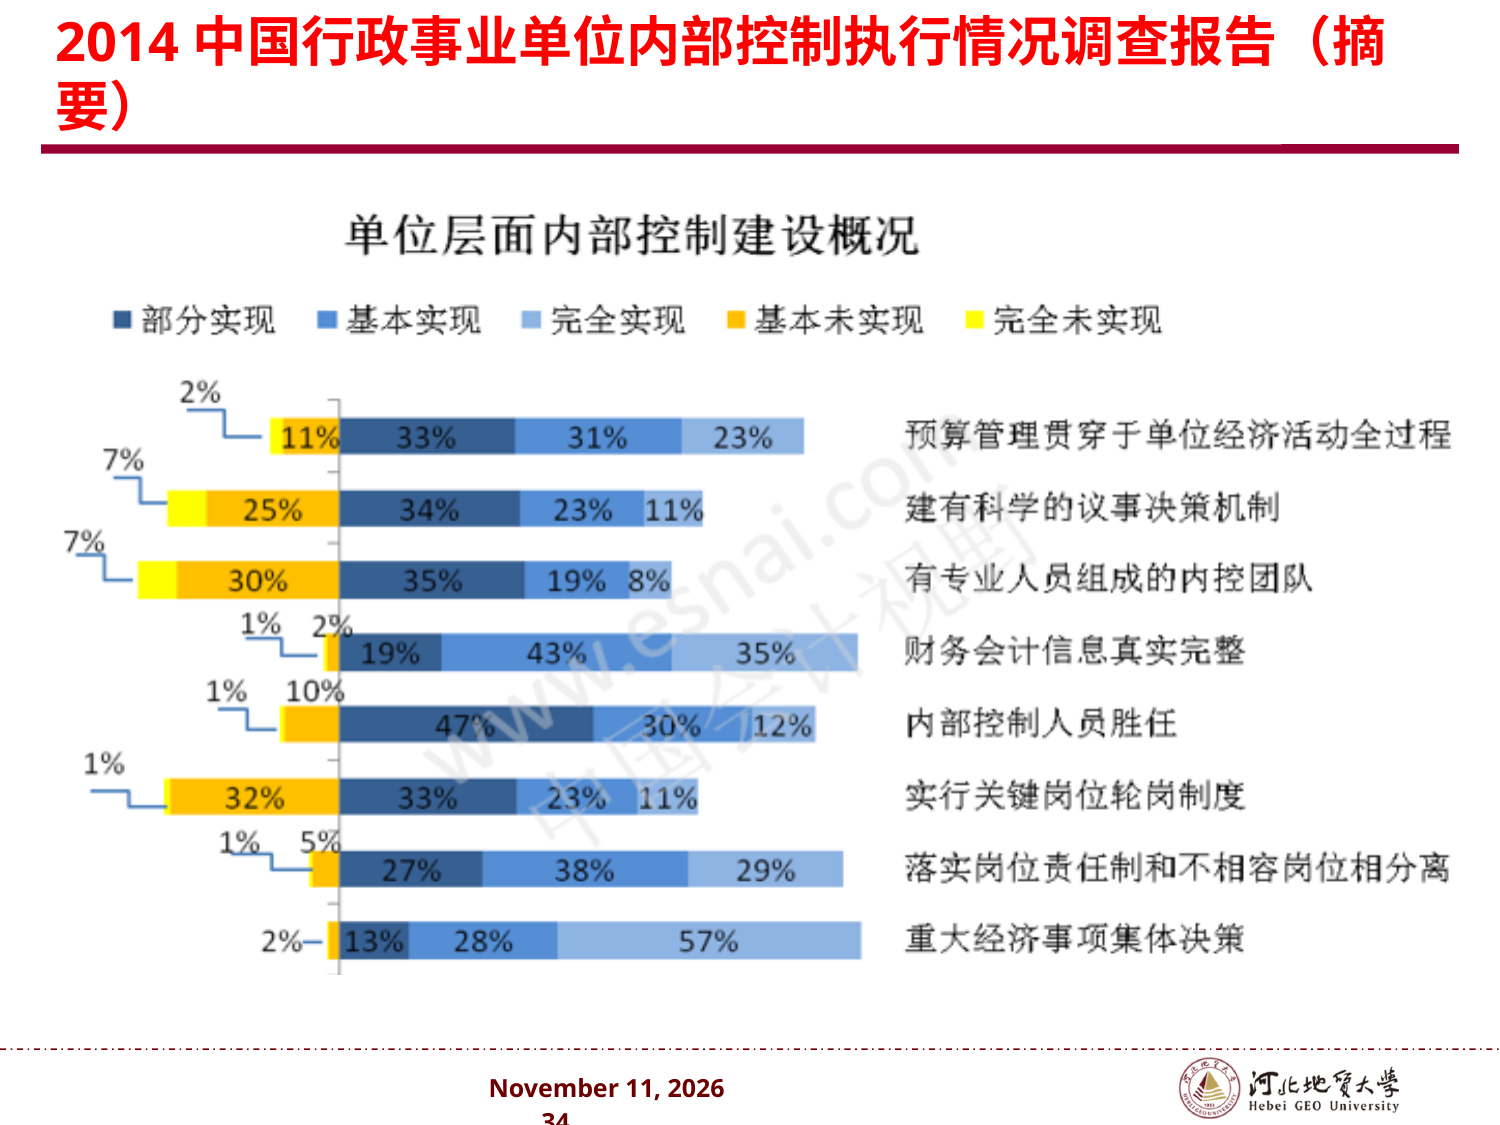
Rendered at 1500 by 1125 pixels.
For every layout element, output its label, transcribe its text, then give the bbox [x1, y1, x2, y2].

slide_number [473, 1064, 990, 1109]
picture [40, 172, 1478, 975]
picture [1159, 1049, 1420, 1125]
title 2014中国行政事业单位内部控制执行情况调查报告（摘要） [40, 18, 1460, 126]
